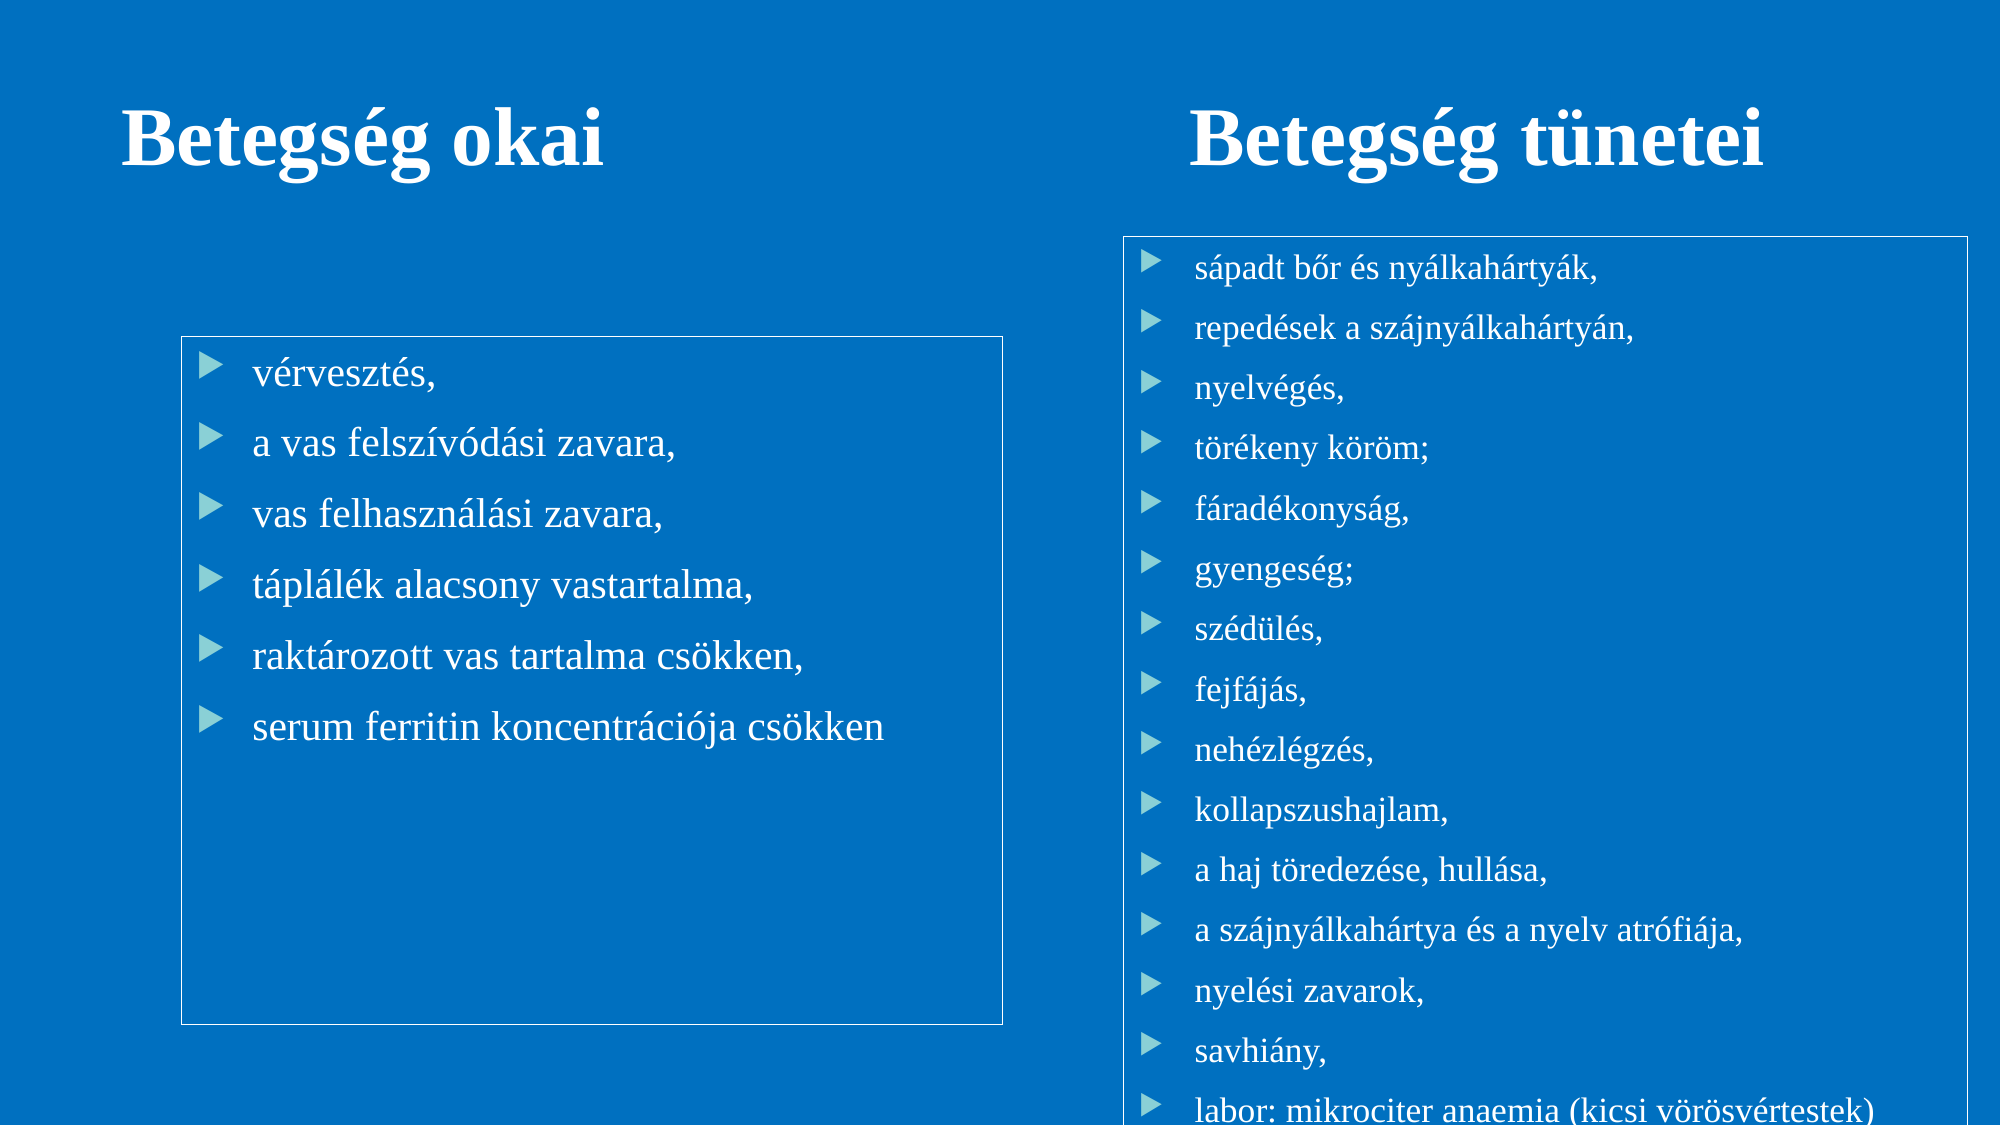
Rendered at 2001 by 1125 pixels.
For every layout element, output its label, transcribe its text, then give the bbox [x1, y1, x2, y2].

text_box sápadt bőr és nyálkahártyák, repedések a szájnyálkahártyán, nyelvégés, törékeny köröm; fáradékonyság, gyengeség; szédülés, fejfájás, nehézlégzés, kollapszushajlam, a haj töredezése, hullása, a szájnyálkahártya és a nyelv atrófiája, nyelési zavarok, savhiány, labor: mikrociter anaemia (kicsi vörösvértestek) [1123, 236, 1968, 1125]
text_box Betegség tünetei [1174, 74, 1820, 262]
title Betegség okai [106, 74, 1174, 304]
list vérvesztés, a vas felszívódási zavara, vas felhasználási zavara, táplálék alacsony vastartalma, raktározott vas tartalma csökken, serum ferritin koncentrációja csökken [181, 336, 1003, 1025]
